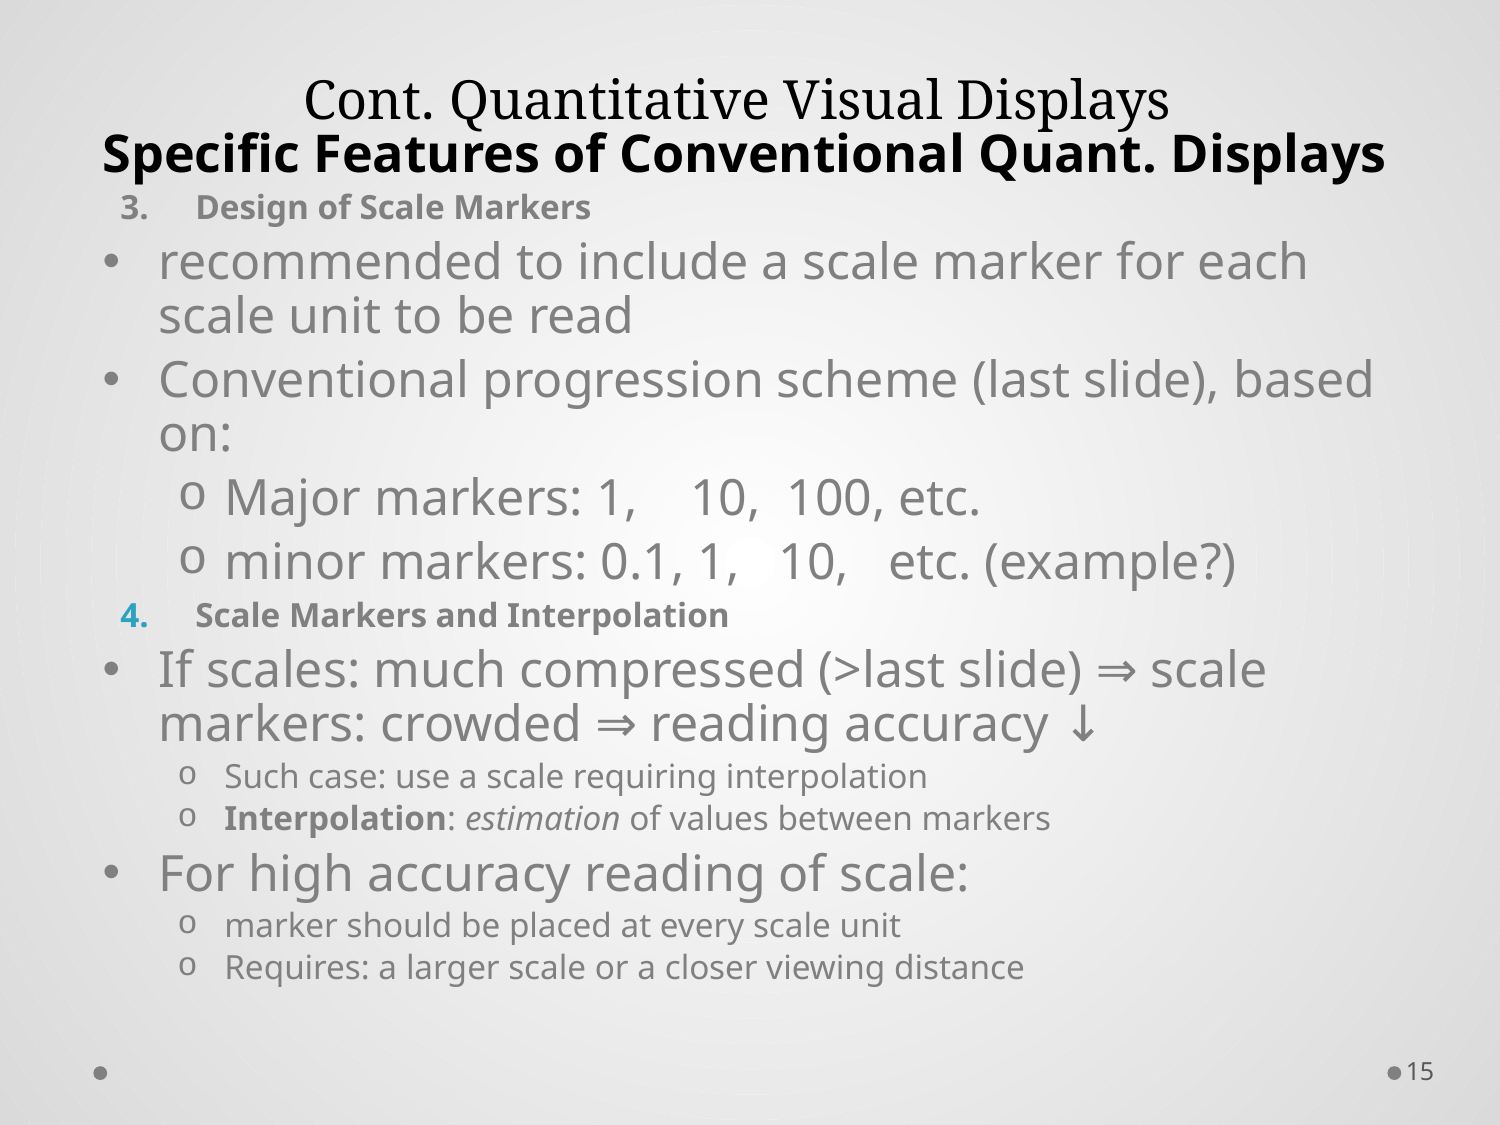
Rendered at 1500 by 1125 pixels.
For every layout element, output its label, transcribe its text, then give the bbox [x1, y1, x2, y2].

list Specific Features of Conventional Quant. Displays Design of Scale Markers recommended to include a scale marker for each scale unit to be read Conventional progression scheme (last slide), based on: Major markers: 1, 10, 100, etc. minor markers: 0.1, 1, 10, etc. (example?) Scale Markers and Interpolation If scales: much compressed (>last slide) ⇒ scale markers: crowded ⇒ reading accuracy ↓ Such case: use a scale requiring interpolation Interpolation: estimation of values between markers For high accuracy reading of scale: marker should be placed at every scale unit Requires: a larger scale or a closer viewing distance [87, 112, 1438, 1125]
slide_number 15 [1401, 1042, 1494, 1103]
title Cont. Quantitative Visual Displays [62, 37, 1413, 138]
